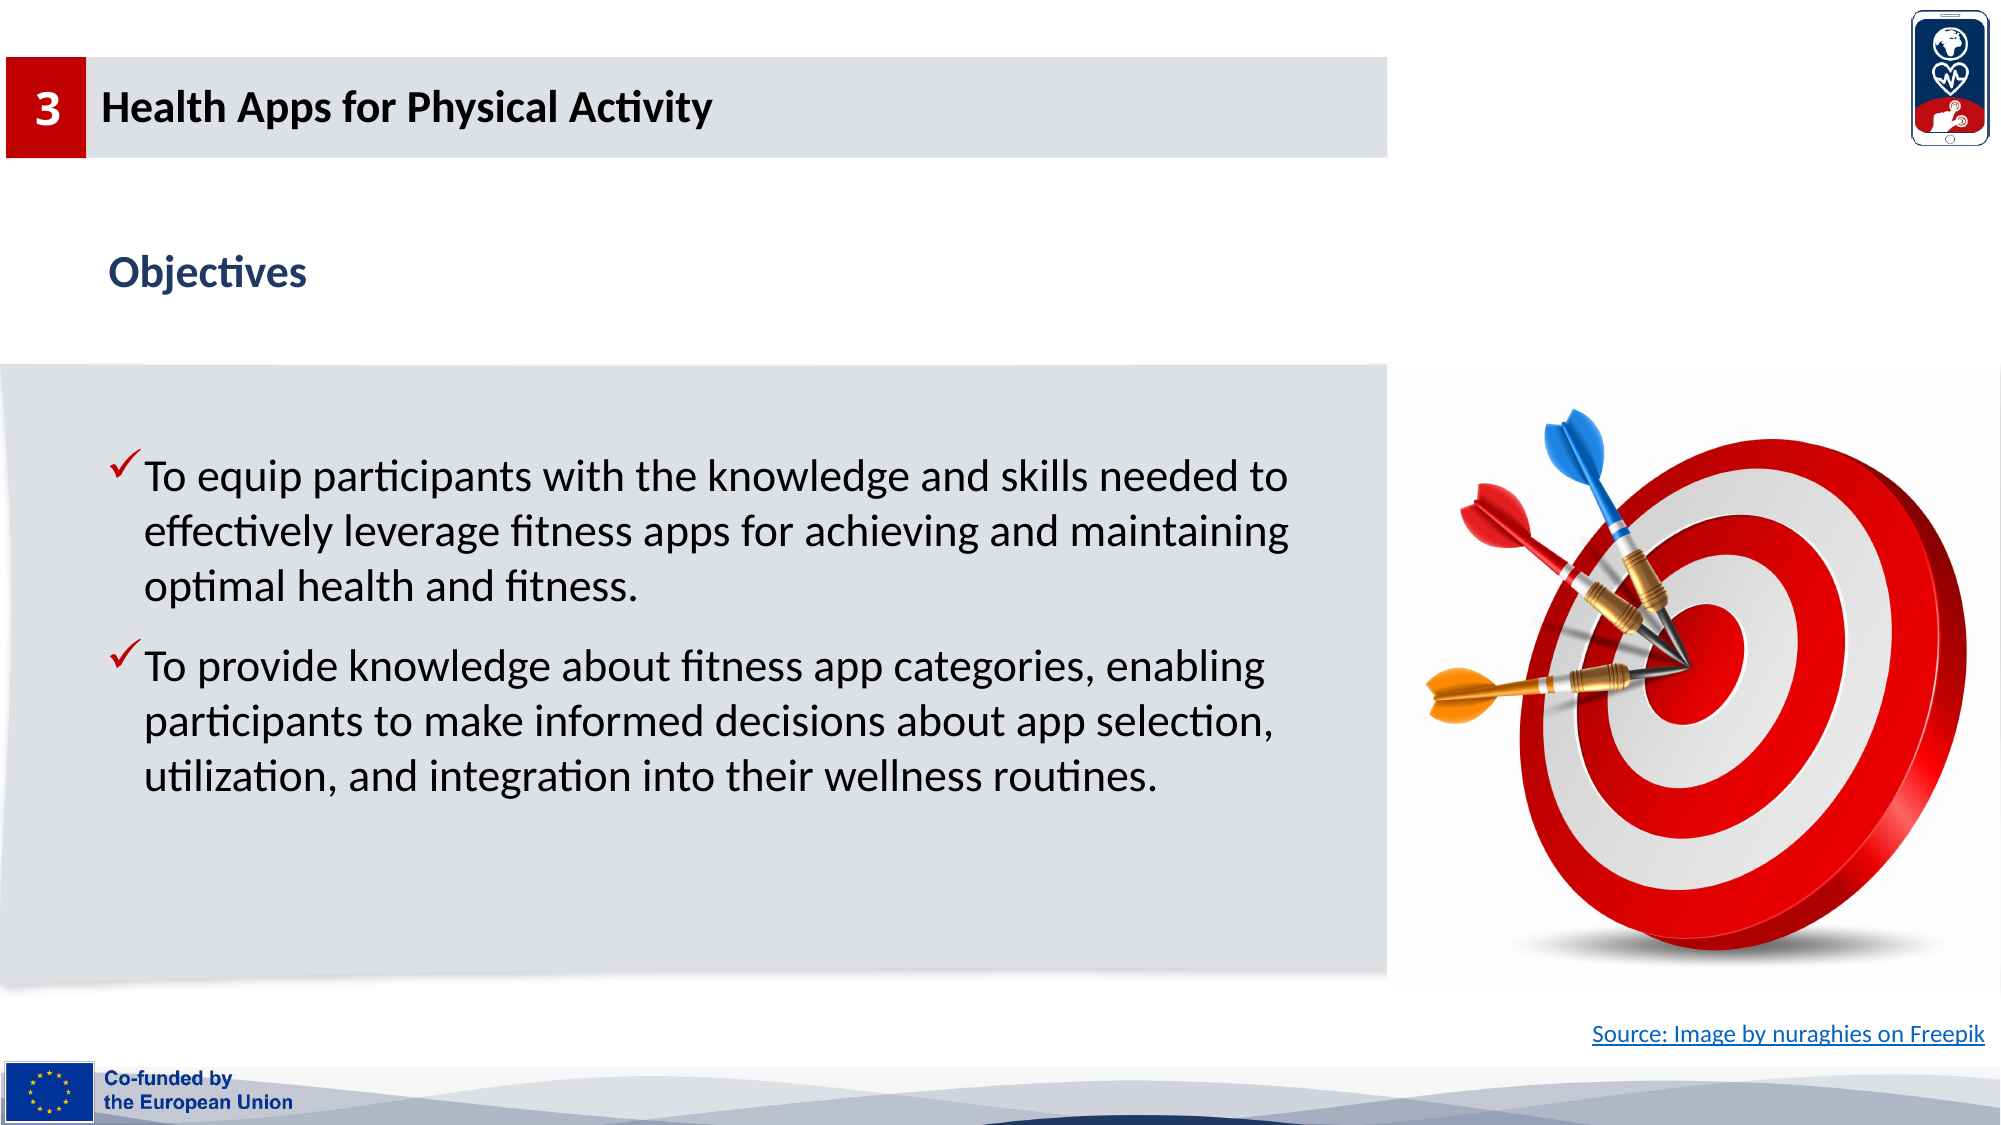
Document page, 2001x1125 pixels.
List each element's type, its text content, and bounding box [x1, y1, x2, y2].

text_box Source: Image by nuraghies on Freepik [1363, 1009, 2000, 1055]
text_box 3 [20, 71, 89, 142]
picture [1911, 10, 1990, 146]
list To equip participants with the knowledge and skills needed to effectively leverage fitness apps for achieving and maintaining optimal health and fitness. To provide knowledge about fitness app categories, enabling participants to make informed decisions about app selection, utilization, and integration into their wellness routines. [91, 438, 1387, 986]
text_box [5, 56, 87, 159]
title Objectives [93, 221, 1819, 324]
picture [1387, 361, 2000, 998]
picture [0, 1058, 2001, 1125]
text_box Health Apps for Physical Activity [86, 57, 1388, 158]
